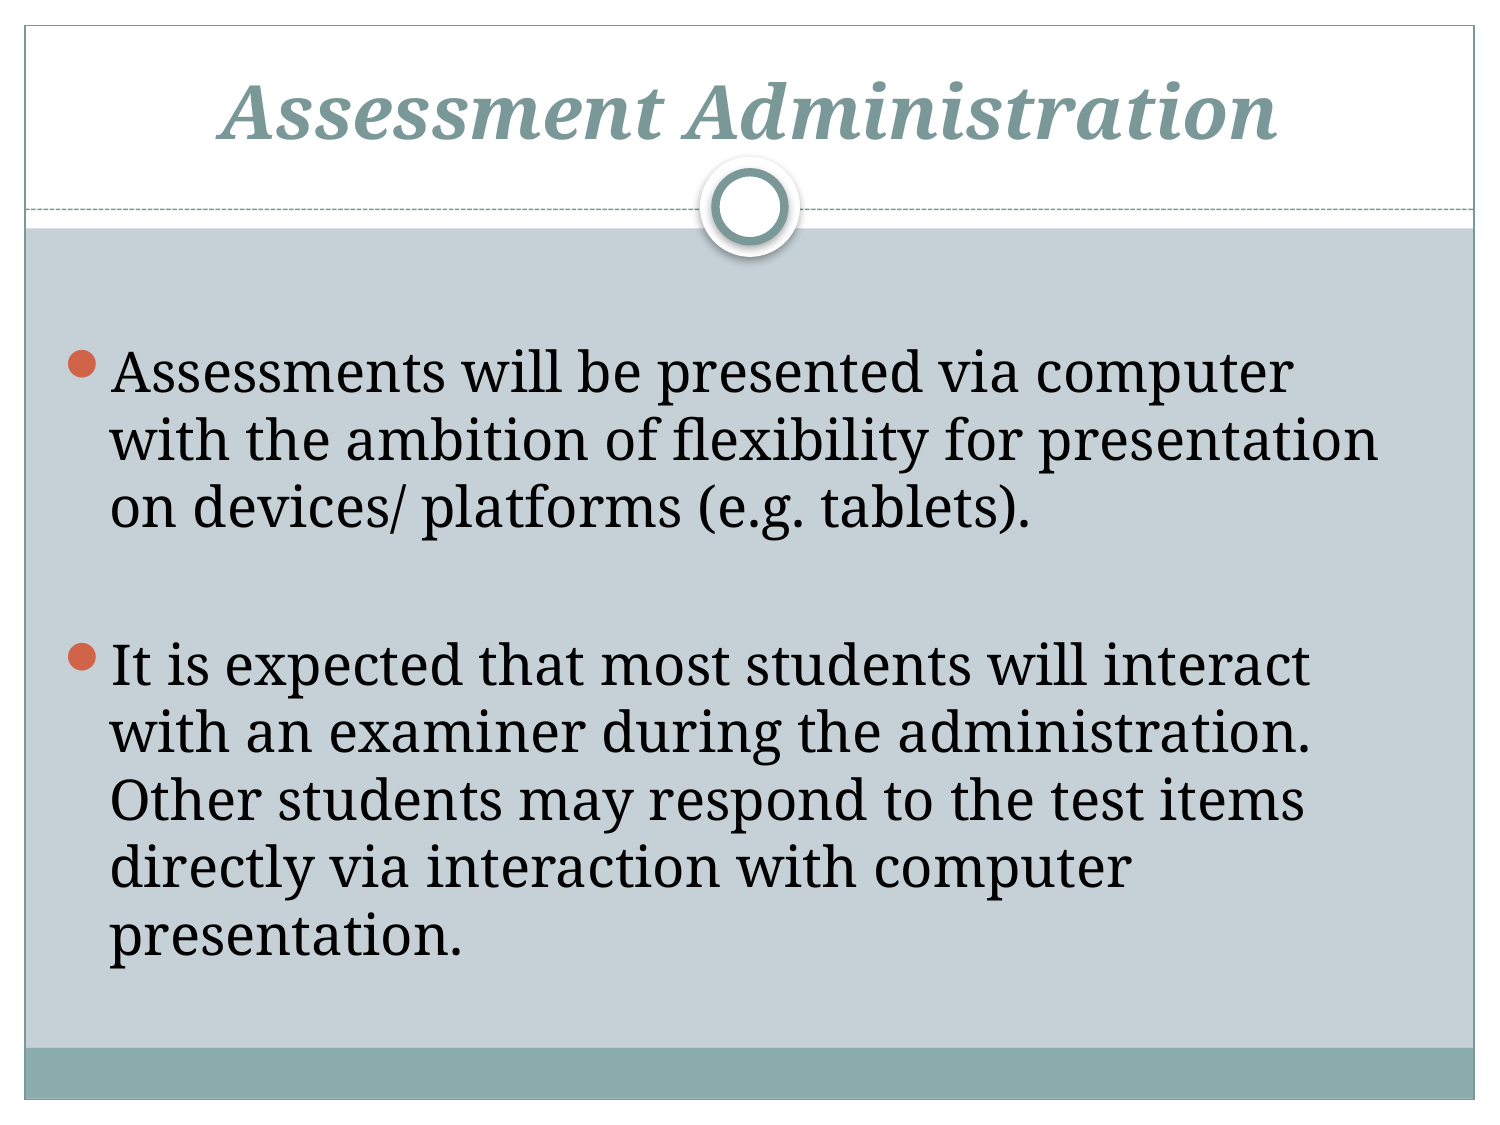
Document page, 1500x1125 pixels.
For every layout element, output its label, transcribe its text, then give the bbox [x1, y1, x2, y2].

title Assessment Administration [49, 37, 1450, 162]
list Assessments will be presented via computer with the ambition of flexibility for presentation on devices/ platforms (e.g. tablets). It is expected that most students will interact with an examiner during the administration. Other students may respond to the test items directly via interaction with computer presentation. [49, 250, 1445, 1001]
